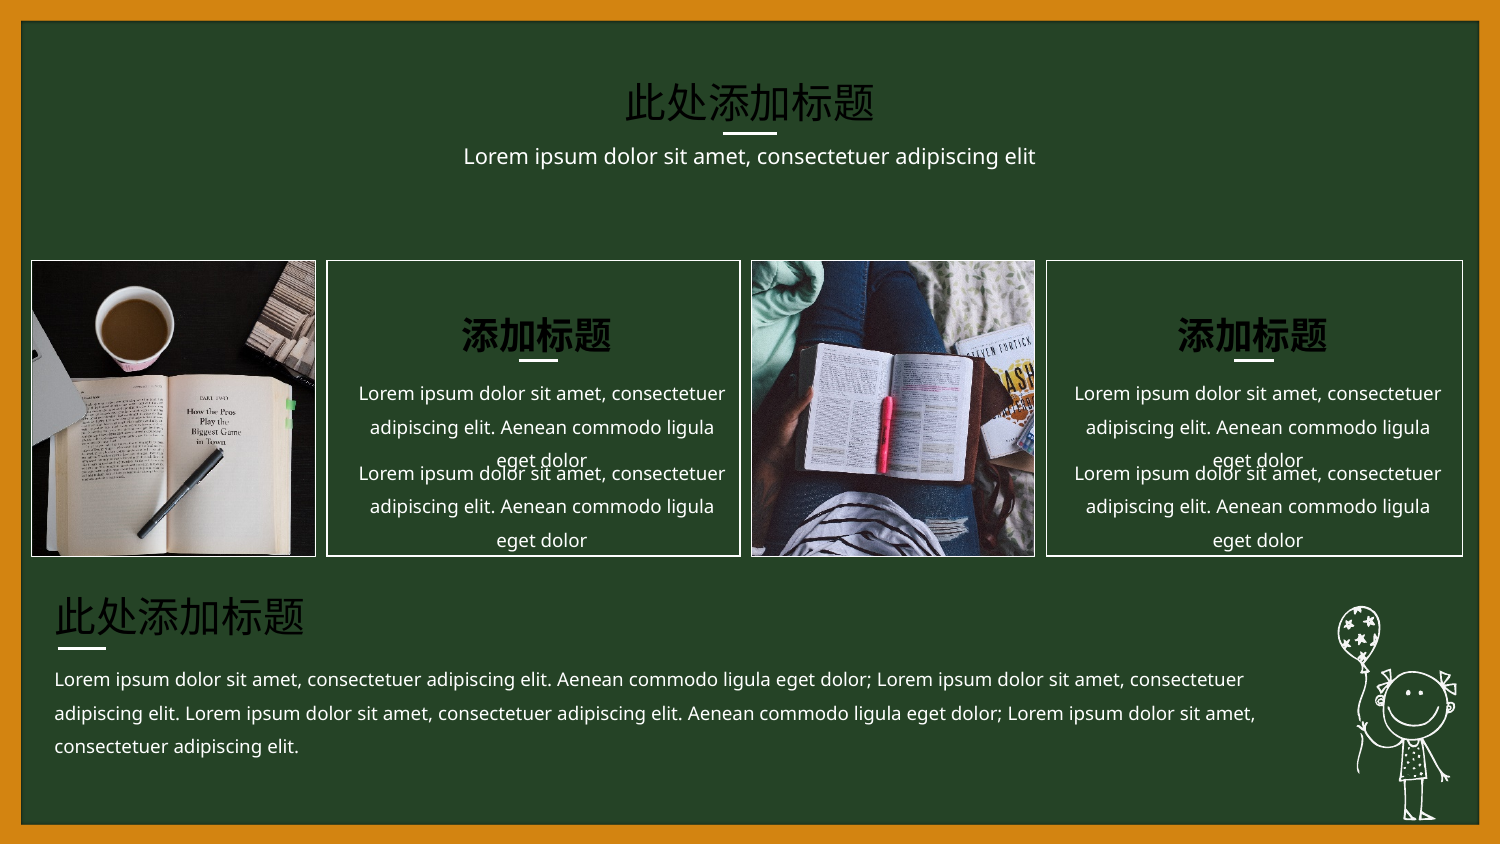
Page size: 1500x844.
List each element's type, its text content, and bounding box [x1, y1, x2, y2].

text_box 此处添加标题 [39, 583, 321, 648]
text_box Lorem ipsum dolor sit amet, consectetuer adipiscing elit. Aenean commodo ligula eget dolor [333, 363, 750, 442]
text_box Lorem ipsum dolor sit amet, consectetuer adipiscing elit [448, 135, 1052, 177]
text_box Lorem ipsum dolor sit amet, consectetuer adipiscing elit. Aenean commodo ligula eget dolor [333, 442, 750, 559]
text_box 添加标题 [446, 304, 627, 363]
text_box 添加标题 [1162, 304, 1343, 363]
text_box 此处添加标题 [609, 69, 891, 135]
text_box Lorem ipsum dolor sit amet, consectetuer adipiscing elit. Aenean commodo ligula eget dolor [1049, 442, 1466, 559]
text_box Lorem ipsum dolor sit amet, consectetuer adipiscing elit. Aenean commodo ligula eget dolor [1049, 363, 1466, 442]
text_box Lorem ipsum dolor sit amet, consectetuer adipiscing elit. Aenean commodo ligula eget dolor; Lorem ipsum dolor sit amet, consectetuer adipiscing elit. Lorem ipsum dolor sit amet, consectetuer adipiscing elit. Aenean commodo ligula eget dolor; Lorem ipsum dolor sit amet, consectetuer adipiscing elit. [39, 648, 1320, 765]
picture [0, 0, 1500, 844]
